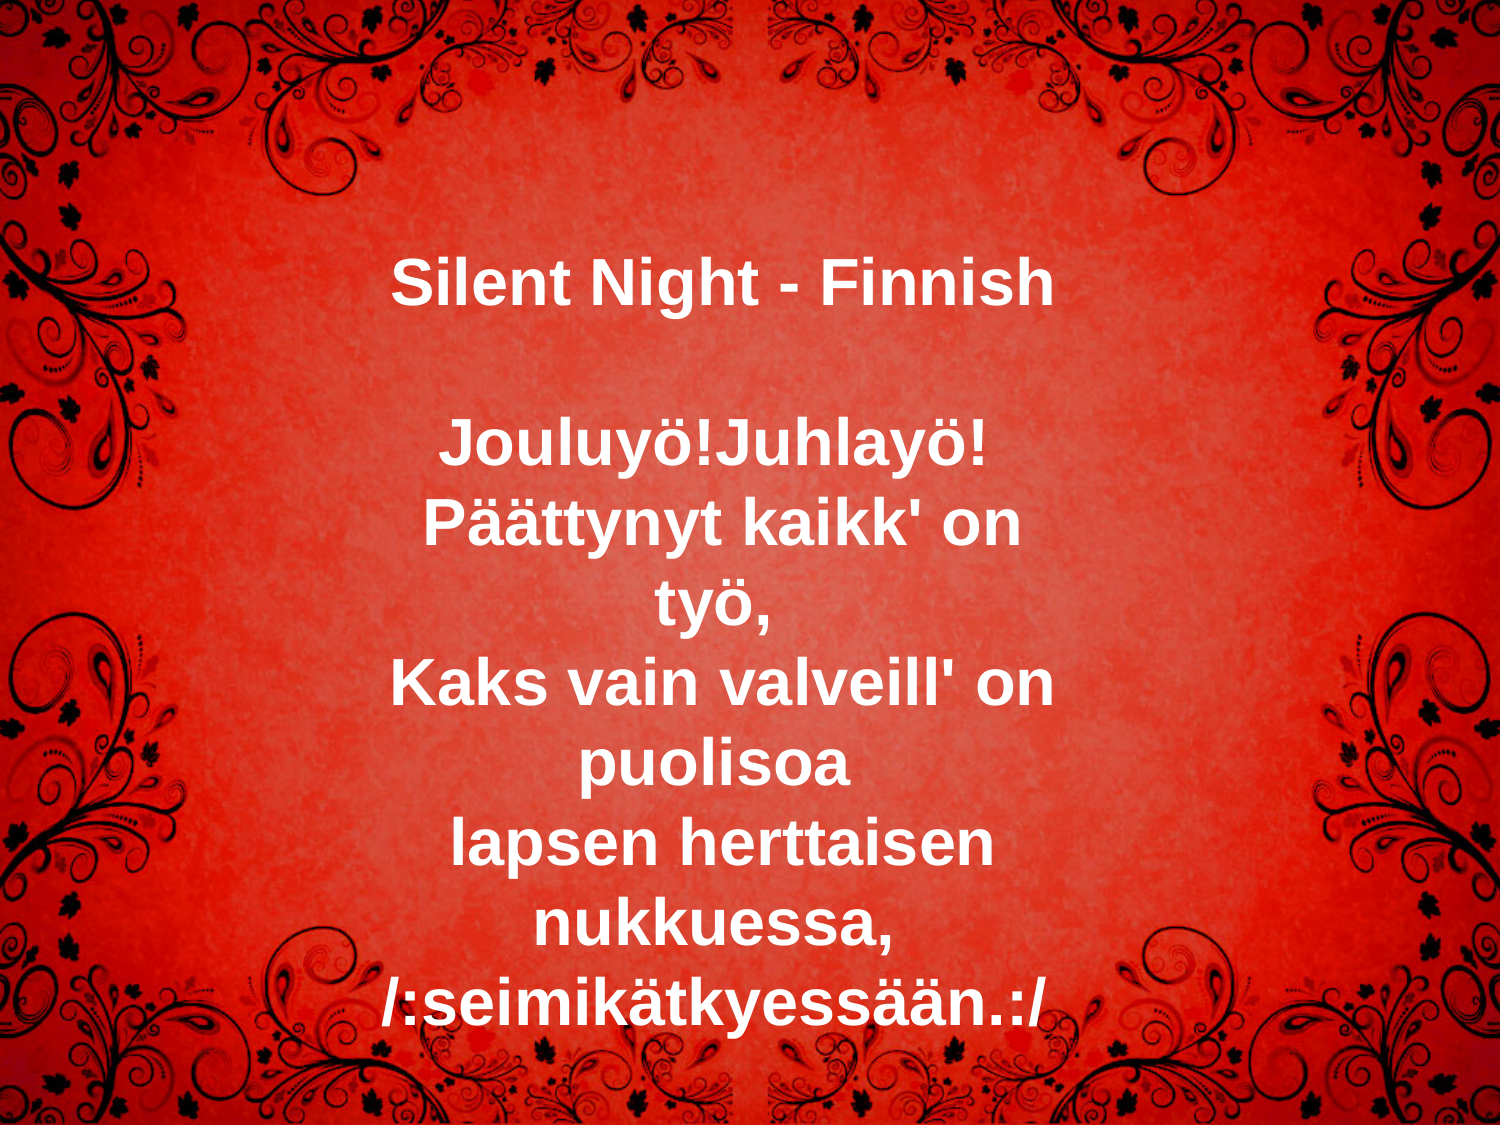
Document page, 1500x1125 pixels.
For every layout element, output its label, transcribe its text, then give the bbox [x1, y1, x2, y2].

picture [0, 0, 1500, 1125]
text_box Silent Night - Finnish Jouluyö!Juhlayö! Päättynyt kaikk' on työ, Kaks vain valveill' on puolisoa lapsen herttaisen nukkuessa, /:seimikätkyessään.:/ [348, 231, 1099, 1046]
